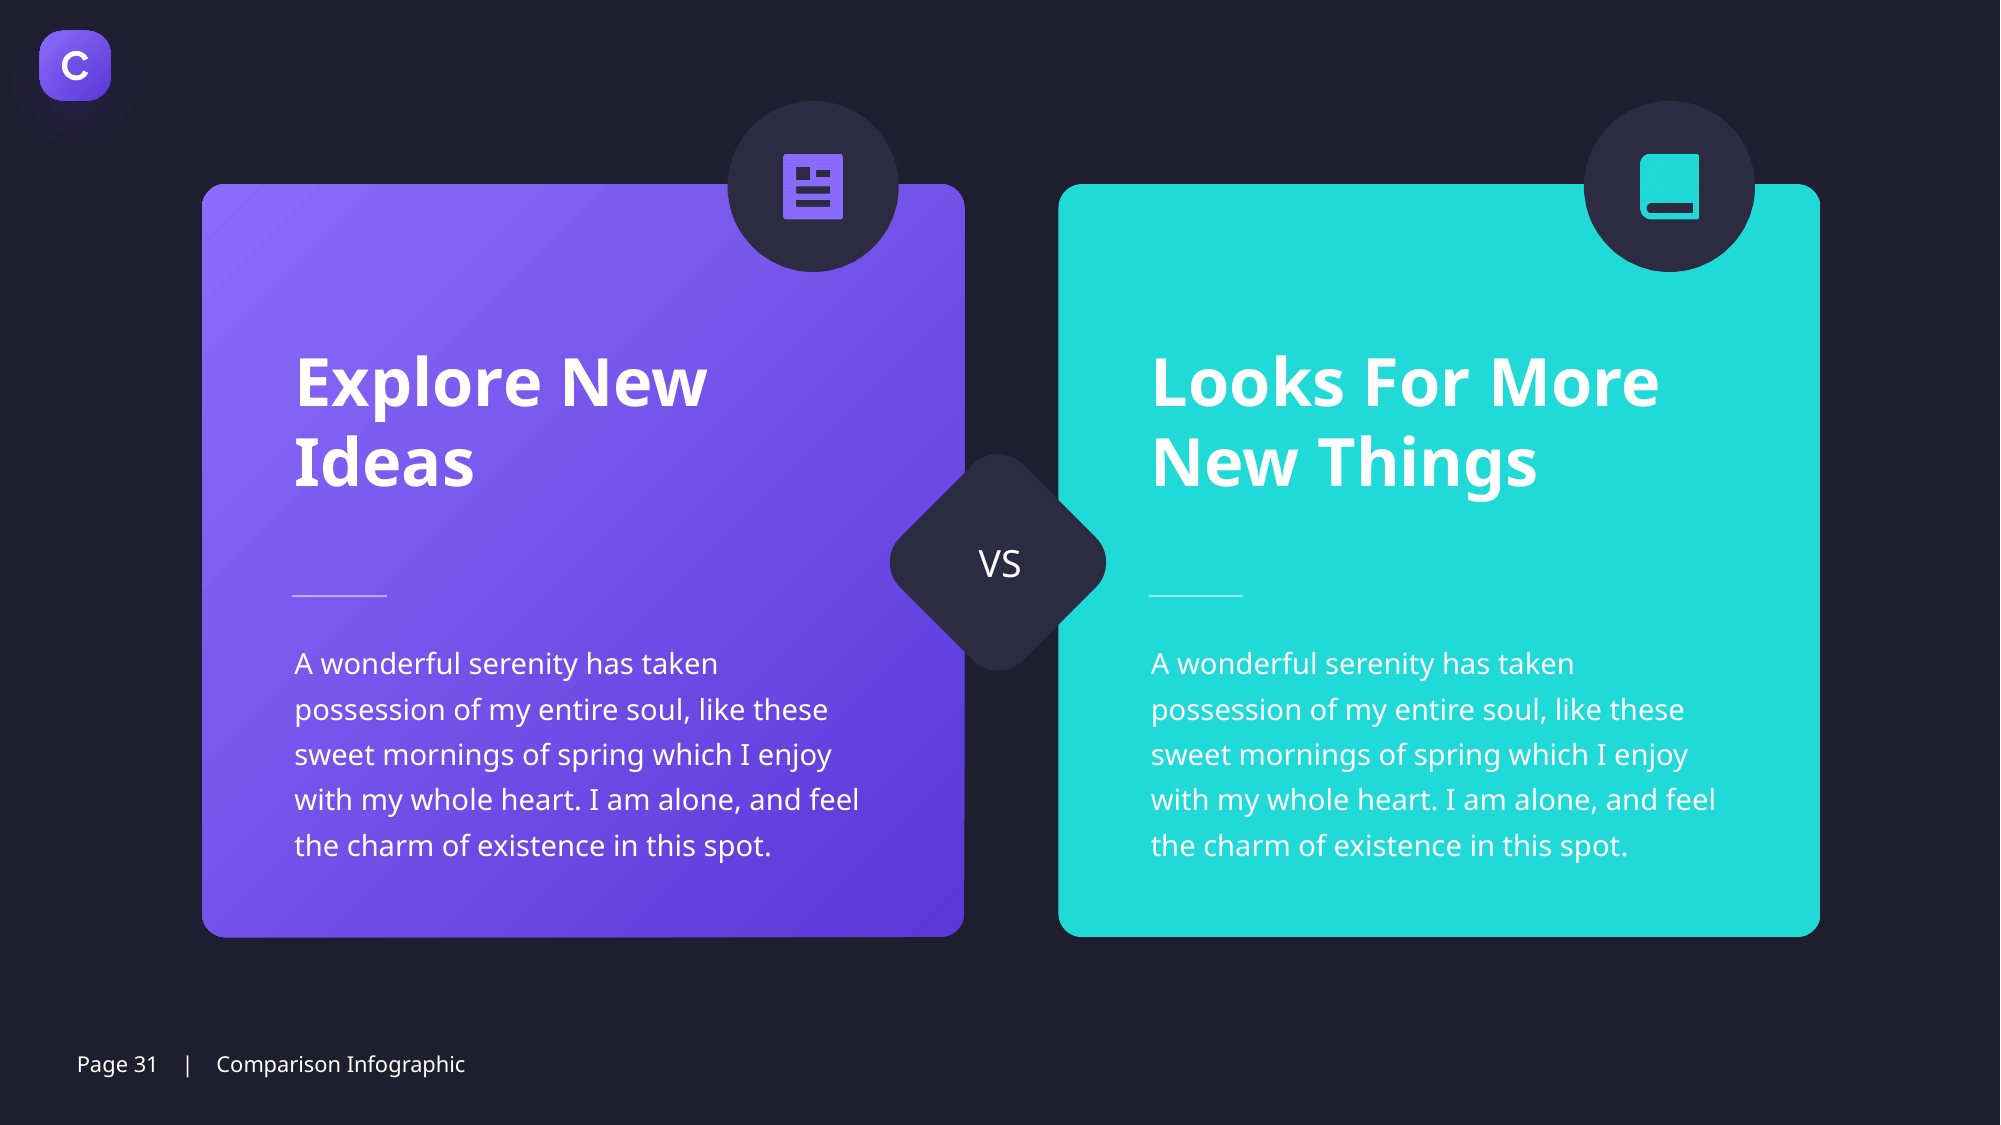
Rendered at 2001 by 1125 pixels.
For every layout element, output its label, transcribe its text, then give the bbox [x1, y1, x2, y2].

text_box Explore New Ideas [279, 332, 887, 508]
text_box A wonderful serenity has taken possession of my entire soul, like these sweet mornings of spring which I enjoy with my whole heart. I am alone, and feel the charm of existence in this spot. [279, 627, 887, 870]
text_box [727, 100, 899, 272]
text_box [904, 453, 1092, 532]
text_box A wonderful serenity has taken possession of my entire soul, like these sweet mornings of spring which I enjoy with my whole heart. I am alone, and feel the charm of existence in this spot. [1136, 627, 1743, 870]
text_box [1057, 183, 1822, 939]
text_box [200, 183, 966, 939]
text_box VS [835, 532, 1165, 592]
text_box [1583, 100, 1755, 272]
text_box Looks For More New Things [1136, 332, 1743, 508]
text_box [903, 592, 1093, 672]
